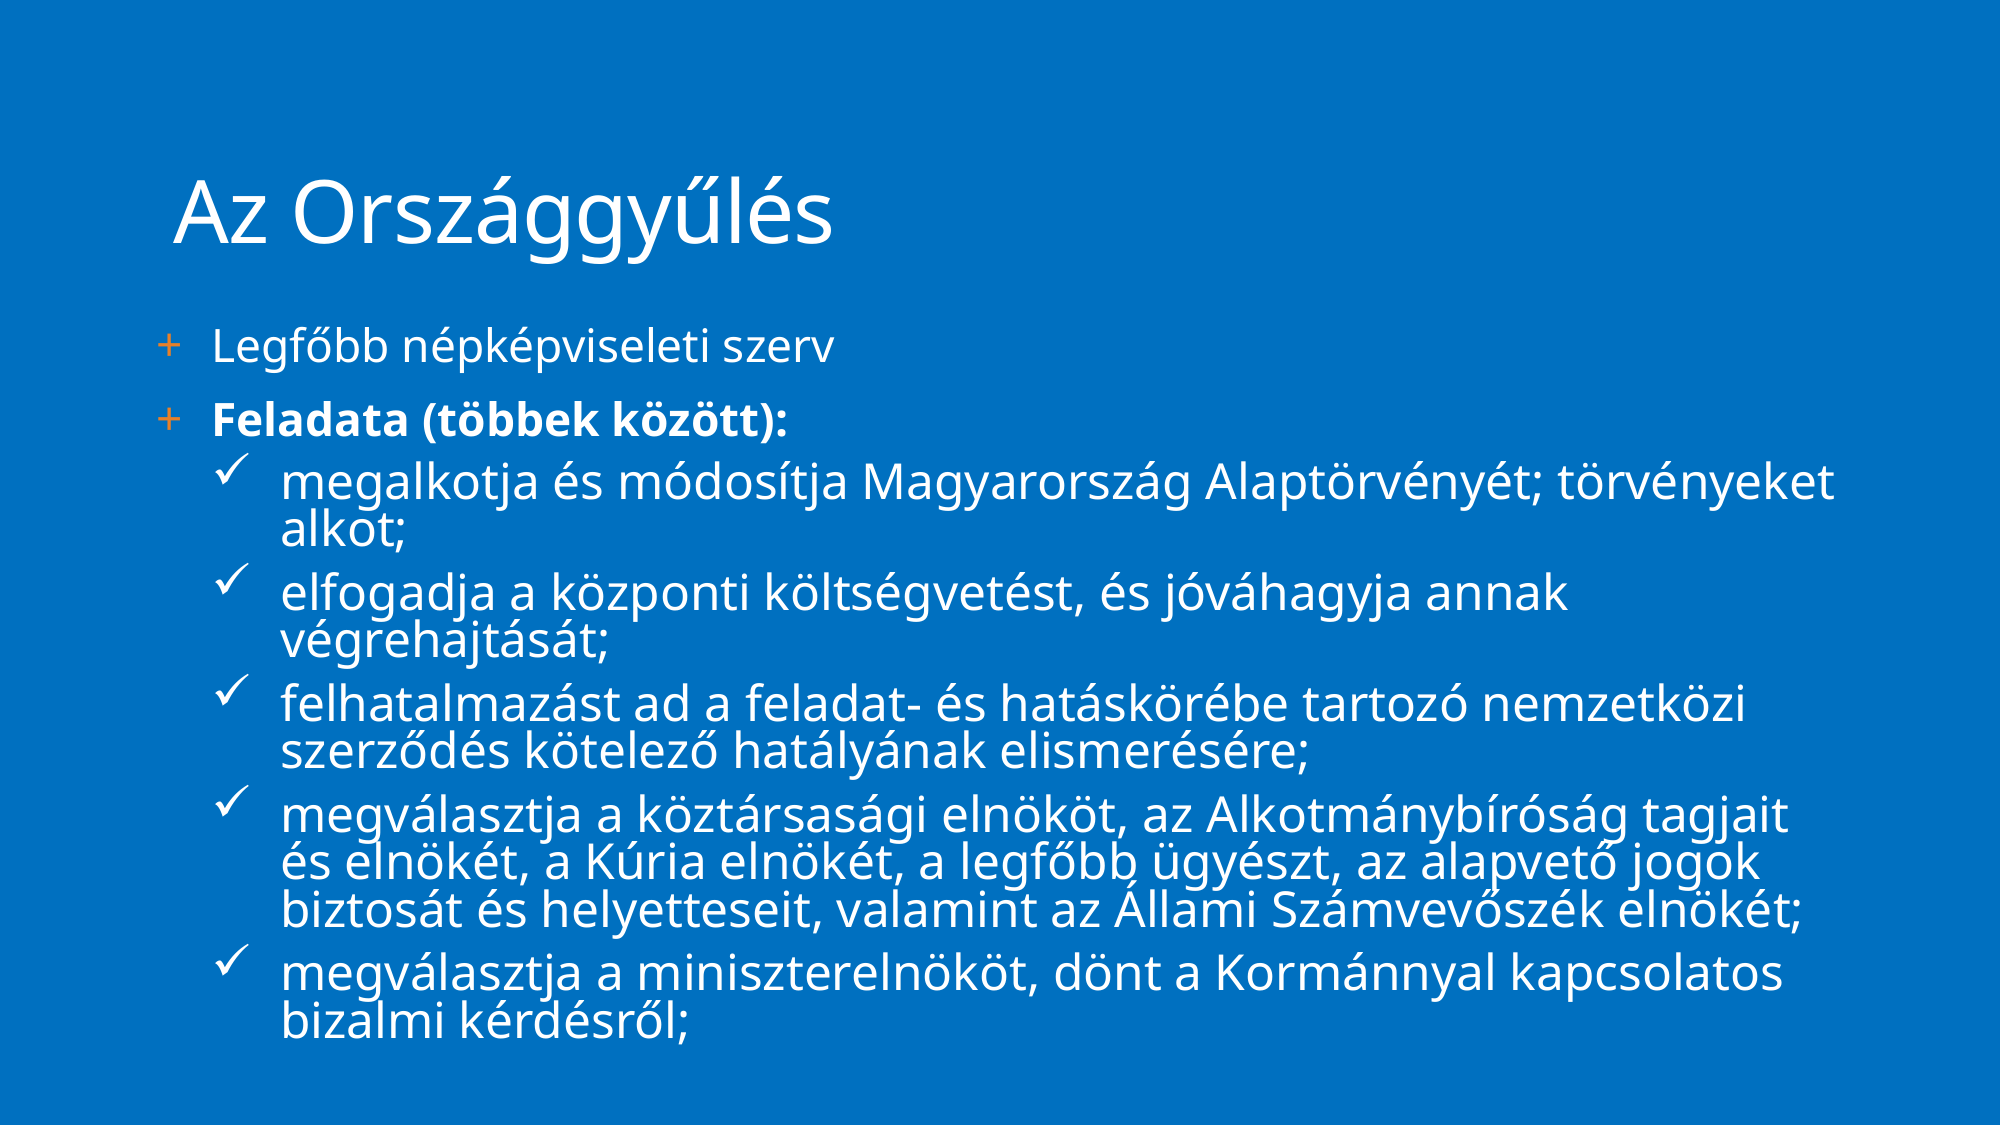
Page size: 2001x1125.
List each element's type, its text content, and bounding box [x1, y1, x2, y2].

list Legfőbb népképviseleti szerv Feladata (többek között): megalkotja és módosítja Magyarország Alaptörvényét; törvényeket alkot; elfogadja a központi költségvetést, és jóváhagyja annak végrehajtását; felhatalmazást ad a feladat- és hatáskörébe tartozó nemzetközi szerződés kötelező hatályának elismerésére; megválasztja a köztársasági elnököt, az Alkotmánybíróság tagjait és elnökét, a Kúria elnökét, a legfőbb ügyészt, az alapvető jogok biztosát és helyetteseit, valamint az Állami Számvevőszék elnökét; megválasztja a miniszterelnököt, dönt a Kormánnyal kapcsolatos bizalmi kérdésről; [141, 306, 1854, 1067]
title Az Országgyűlés [158, 155, 1659, 306]
